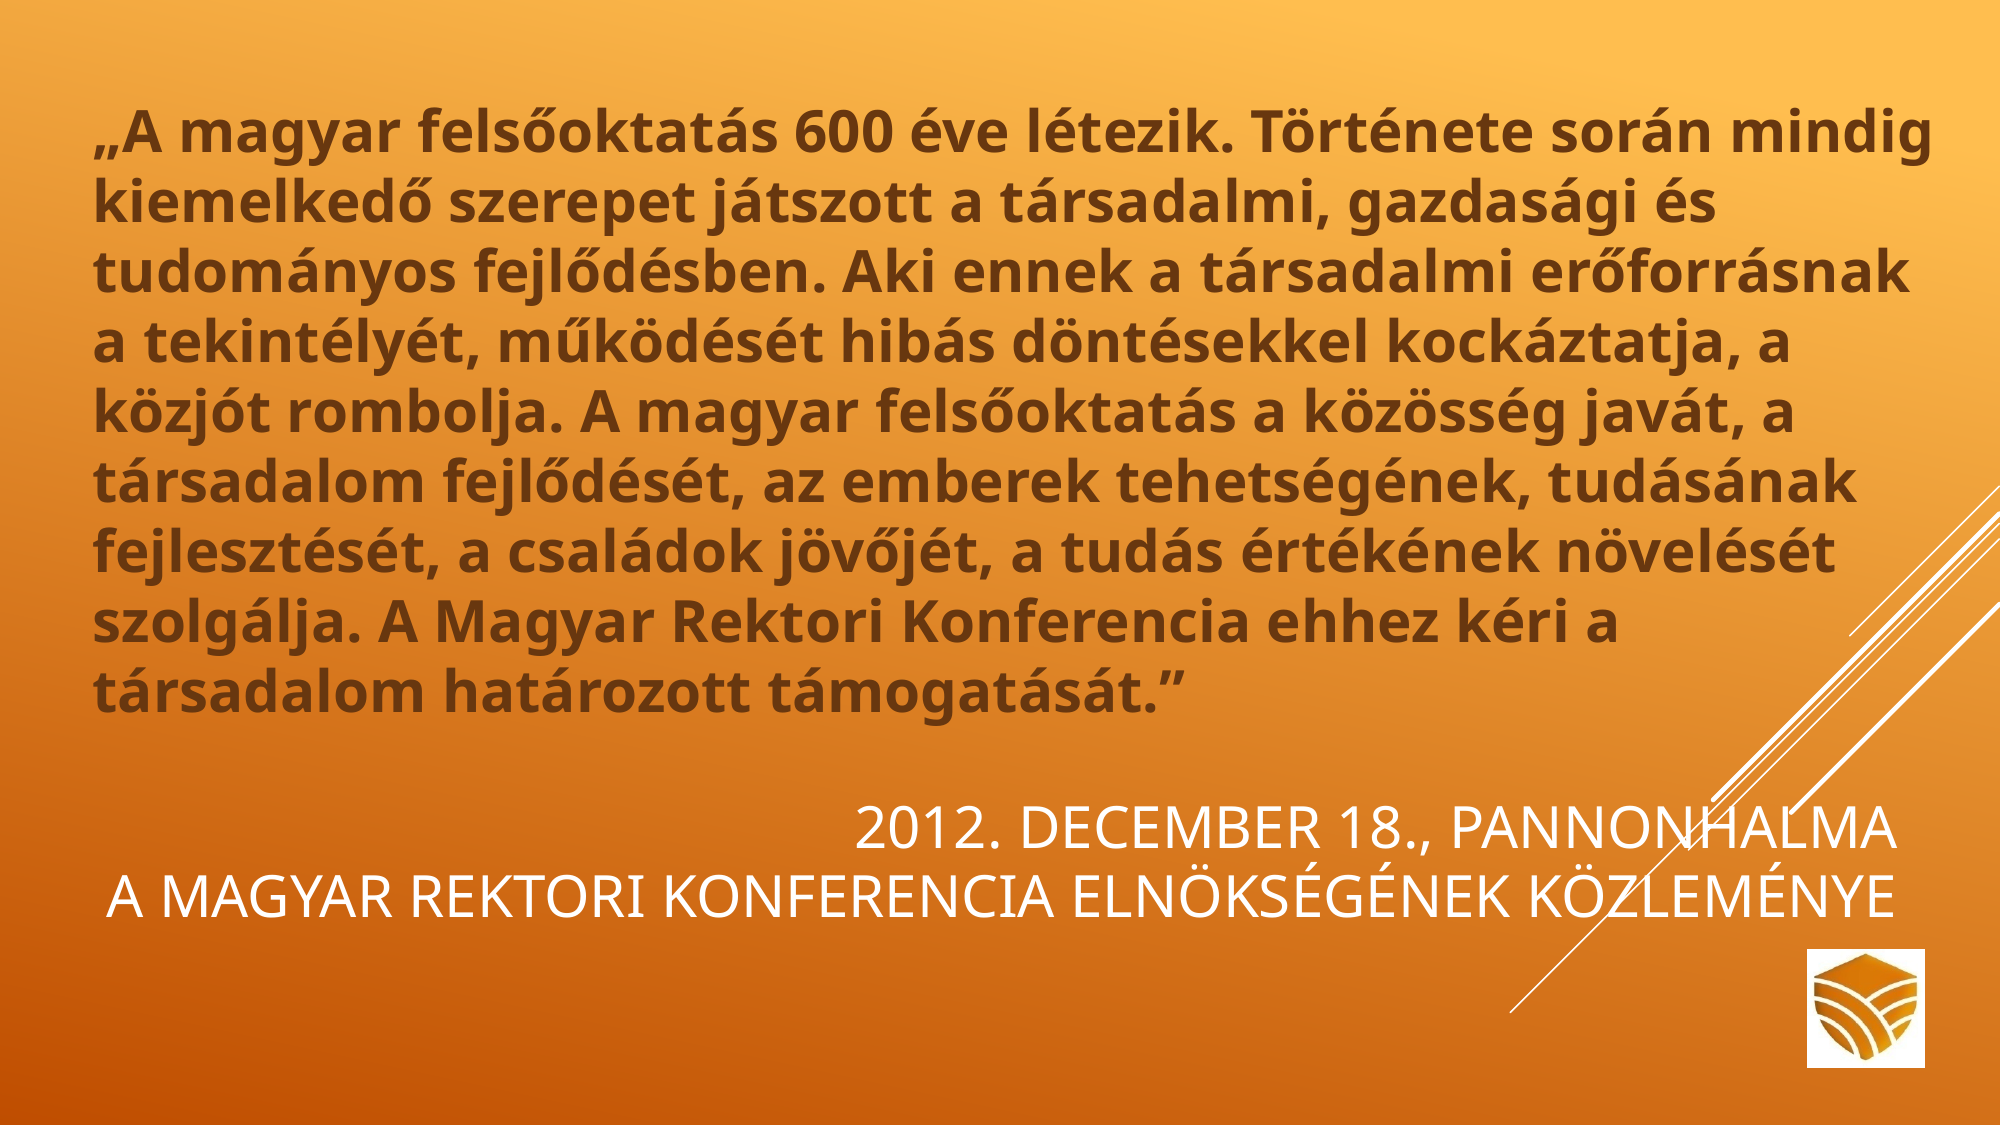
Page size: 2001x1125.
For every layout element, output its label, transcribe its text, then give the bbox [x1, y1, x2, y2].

title 2012. december 18., Pannonhalma a magyar rektori konferencia elnökségének közleménye [0, 736, 1914, 984]
list „A magyar felsőoktatás 600 éve létezik. Története során mindig kiemelkedő szerepet játszott a társadalmi, gazdasági és tudományos fejlődésben. Aki ennek a társadalmi erőforrásnak a tekintélyét, működését hibás döntésekkel kockáztatja, a közjót rombolja. A magyar felsőoktatás a közösség javát, a társadalom fejlődését, az emberek tehetségének, tudásának fejlesztését, a családok jövőjét, a tudás értékének növelését szolgálja. A Magyar Rektori Konferencia ehhez kéri a társadalom határozott támogatását.” [30, 112, 1975, 706]
picture [1807, 949, 1925, 1068]
